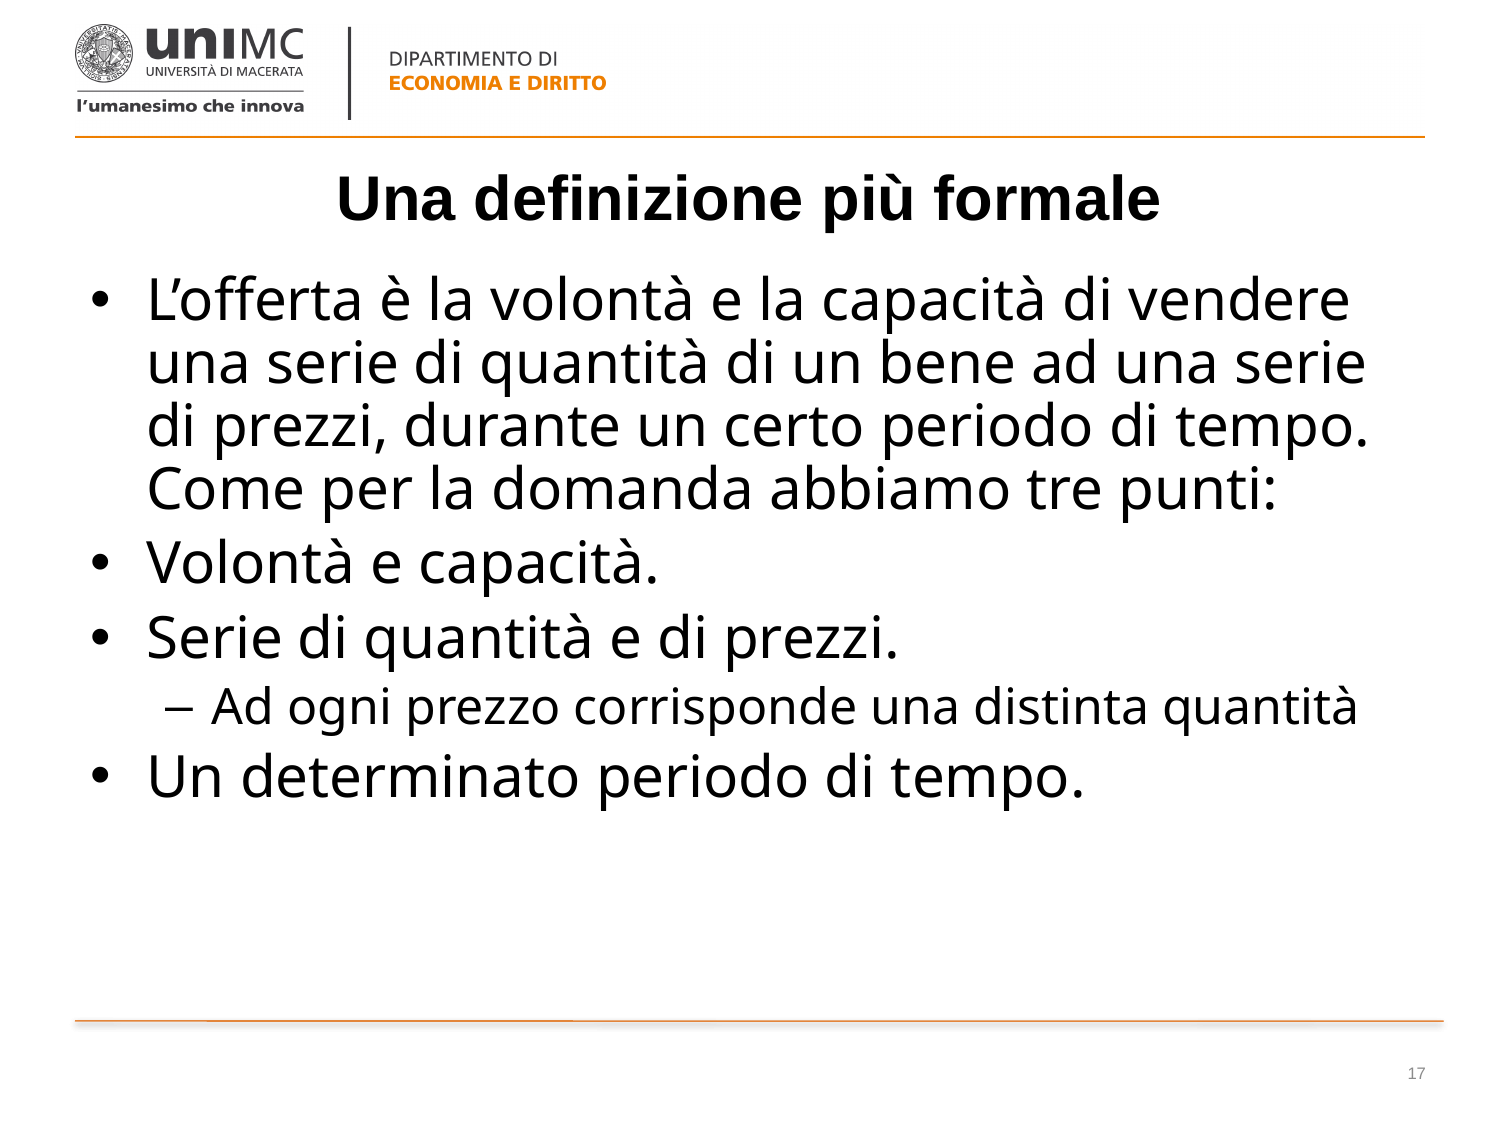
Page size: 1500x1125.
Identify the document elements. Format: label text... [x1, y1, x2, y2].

picture [75, 24, 1425, 138]
list L’offerta è la volontà e la capacità di vendere una serie di quantità di un bene ad una serie di prezzi, durante un certo periodo di tempo. Come per la domanda abbiamo tre punti: Volontà e capacità. Serie di quantità e di prezzi. Ad ogni prezzo corrisponde una distinta quantità Un determinato periodo di tempo. [75, 262, 1425, 1005]
slide_number 17 [1091, 1042, 1442, 1103]
title Una definizione più formale [75, 149, 1425, 241]
